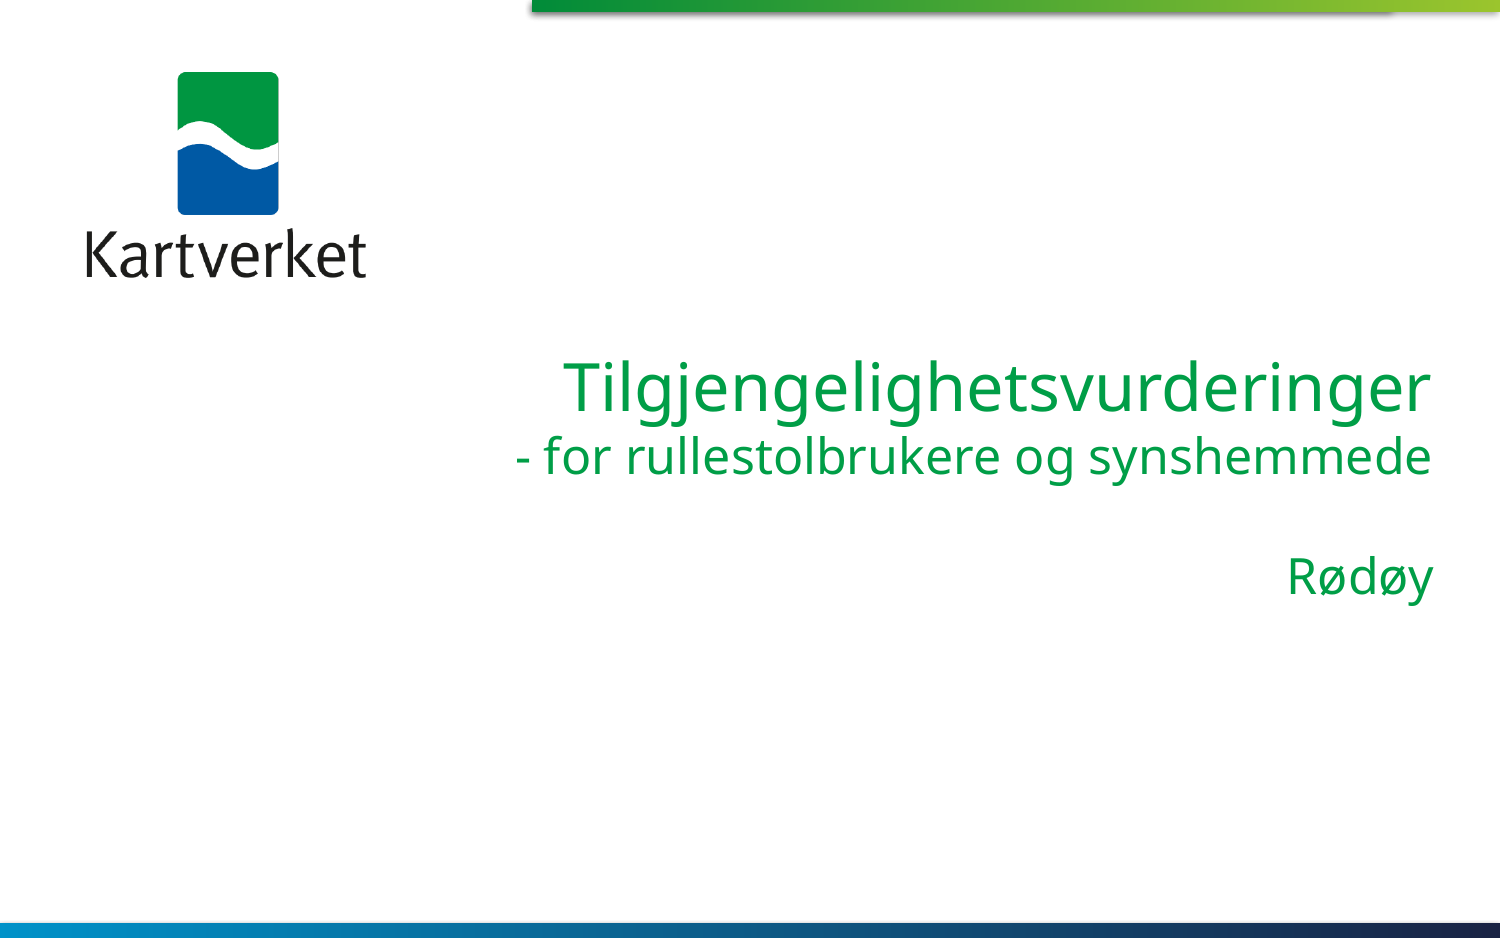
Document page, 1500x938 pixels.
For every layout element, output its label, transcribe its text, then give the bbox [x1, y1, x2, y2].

text_box Tilgjengelighetsvurderinger - for rullestolbrukere og synshemmede Rødøy [66, 337, 1449, 613]
